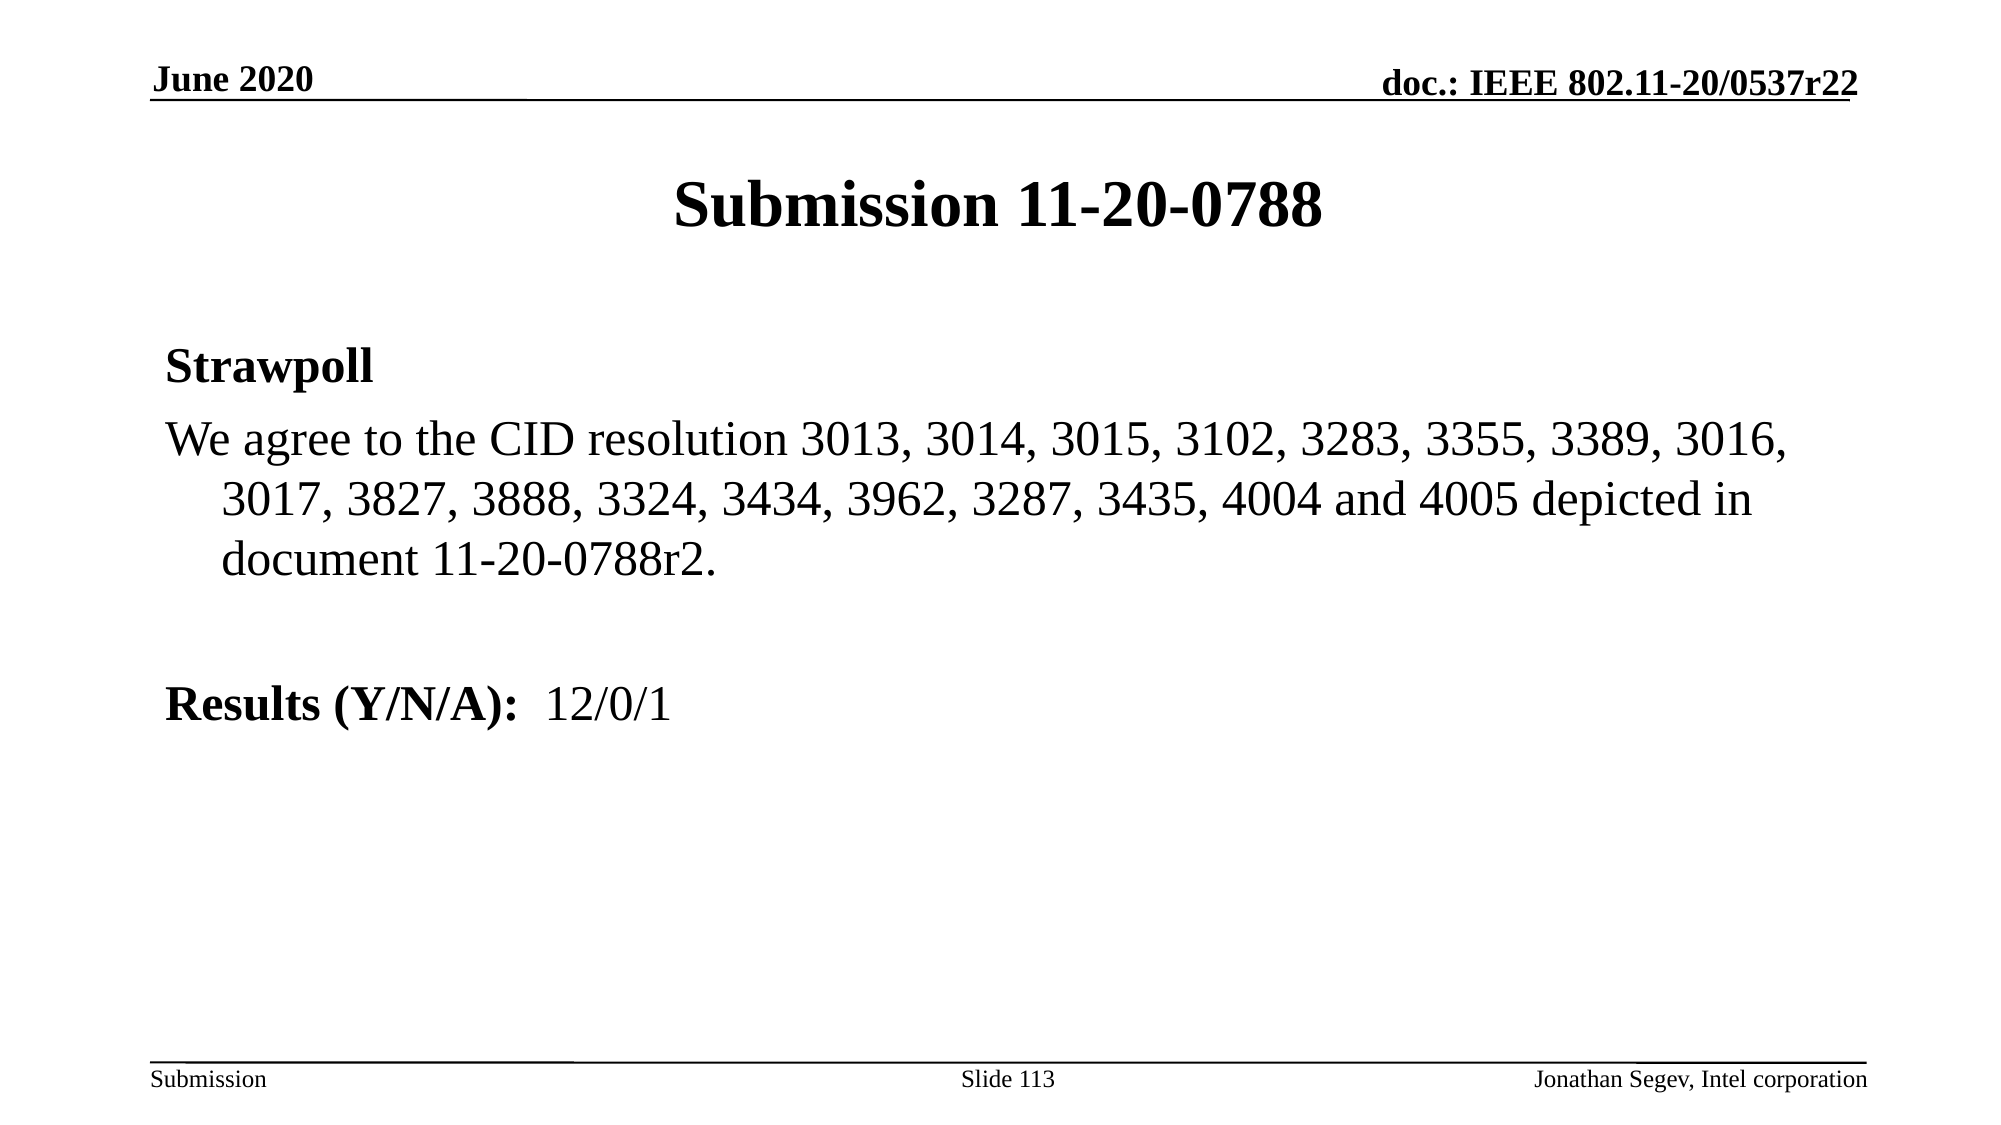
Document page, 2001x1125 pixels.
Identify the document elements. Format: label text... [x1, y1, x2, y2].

title Submission 11-20-0788 [149, 112, 1850, 288]
slide_number Slide 113 [950, 1061, 1067, 1123]
list Strawpoll We agree to the CID resolution 3013, 3014, 3015, 3102, 3283, 3355, 3389, 3016, 3017, 3827, 3888, 3324, 3434, 3962, 3287, 3435, 4004 and 4005 depicted in document 11-20-0788r2. Results (Y/N/A): 12/0/1 [149, 324, 1850, 1000]
footer Jonathan Segev, Intel corporation [1171, 1061, 1869, 1093]
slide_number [152, 54, 563, 100]
